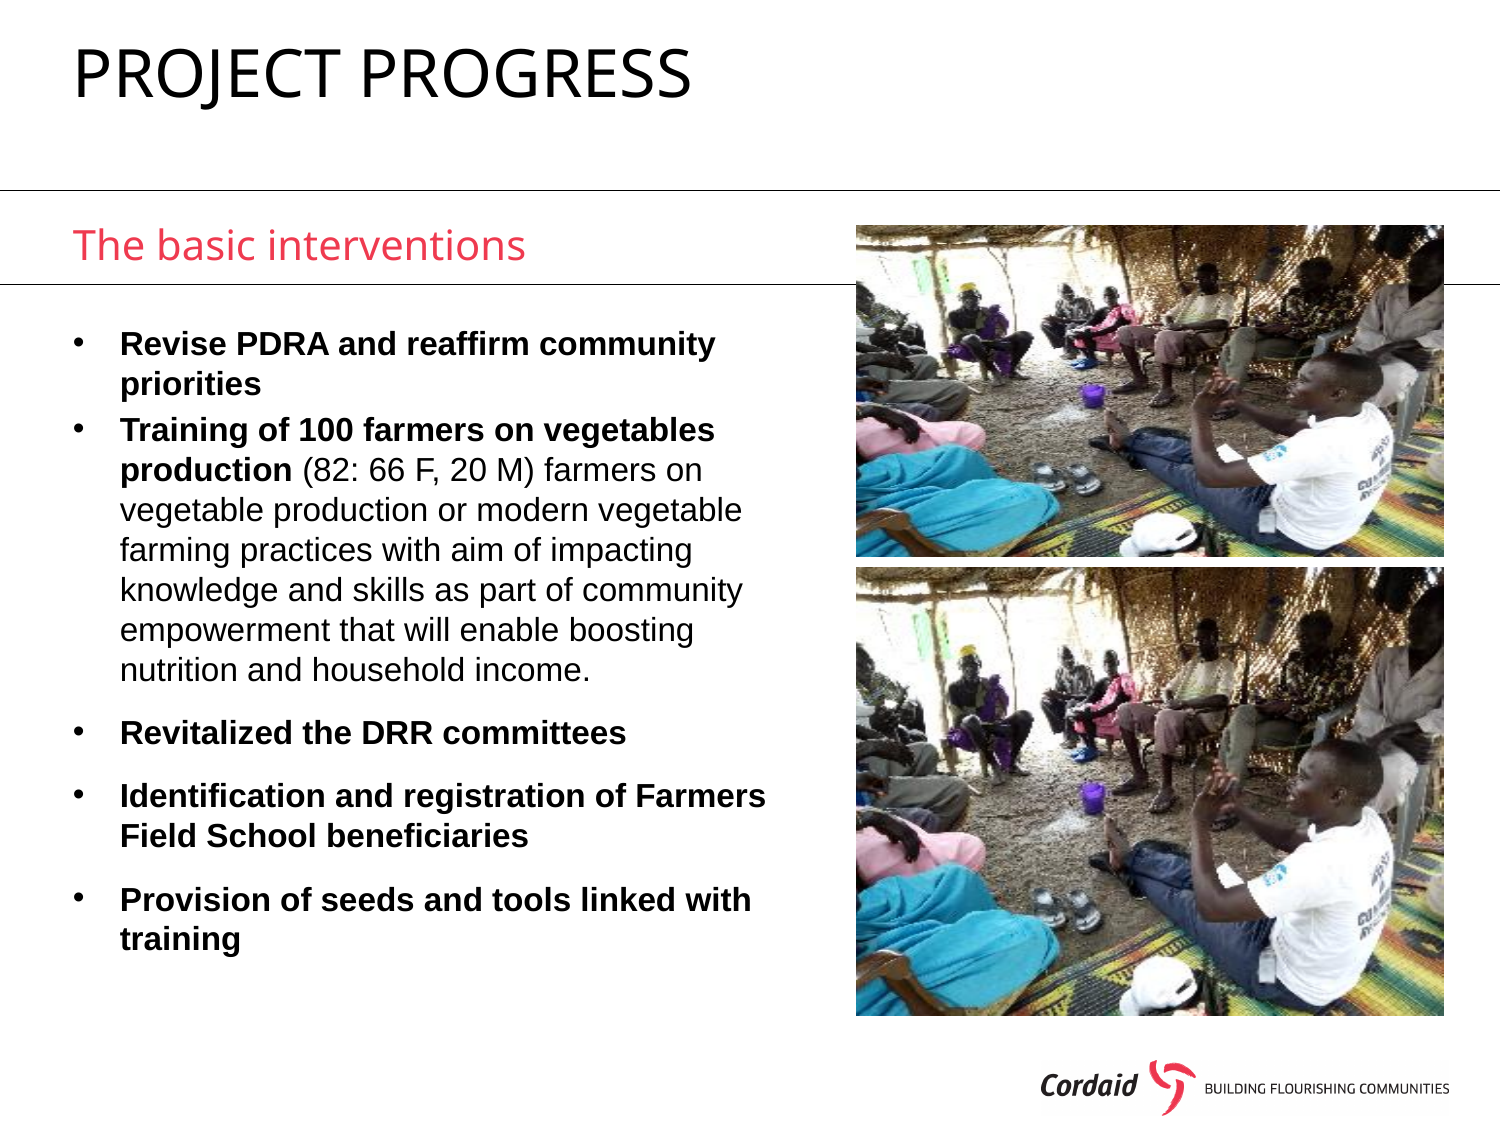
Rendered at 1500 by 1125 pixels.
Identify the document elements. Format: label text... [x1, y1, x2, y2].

text_box [809, 468, 1424, 1035]
picture [855, 566, 1444, 1017]
list The basic interventions [57, 211, 1417, 268]
list Revise PDRA and reaffirm community priorities Training of 100 farmers on vegetables production (82: 66 F, 20 M) farmers on vegetable production or modern vegetable farming practices with aim of impacting knowledge and skills as part of community empowerment that will enable boosting nutrition and household income. Revitalized the DRR committees Identification and registration of Farmers Field School beneficiaries Provision of seeds and tools linked with training [57, 314, 809, 1059]
picture [1041, 1060, 1449, 1116]
title Project progress [57, 23, 1417, 185]
picture [855, 225, 1444, 557]
